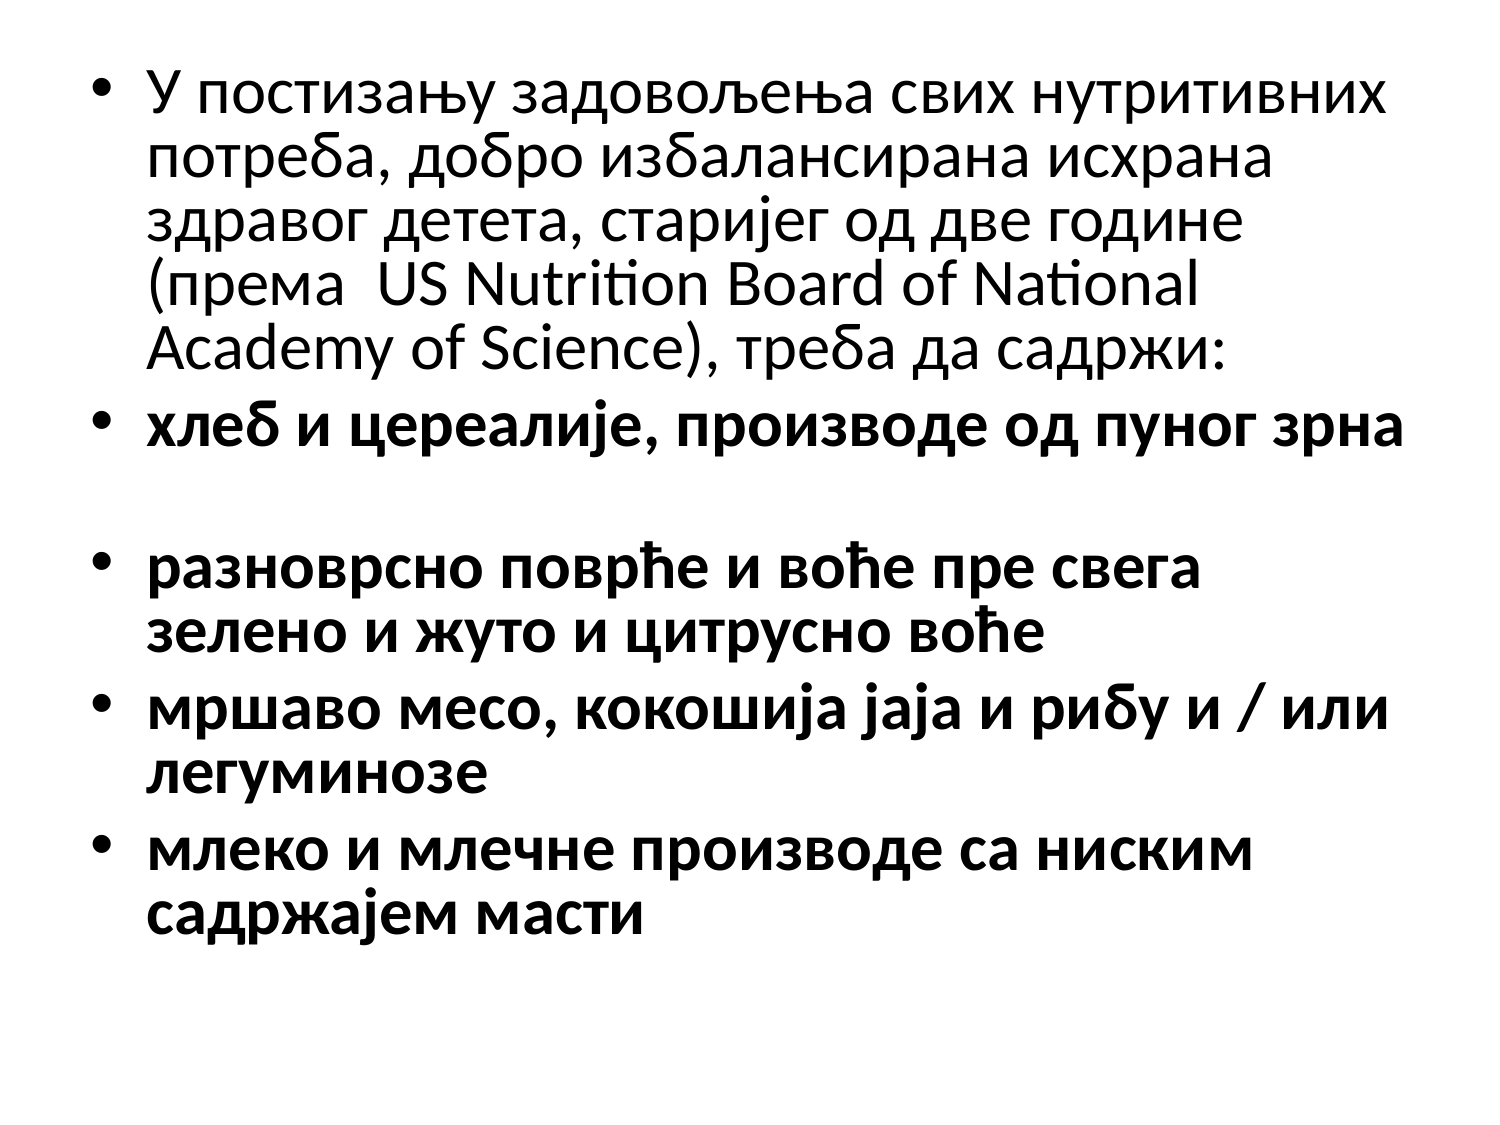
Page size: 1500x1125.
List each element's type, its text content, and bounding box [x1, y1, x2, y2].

list У постизању задовољења свих нутритивних потреба, добро избалансирана исхрана здравог детета, старијег од две године (према US Nutrition Board of National Academy of Science), треба да садржи: хлеб и цереалије, производе од пуног зрна разноврсно поврће и воће пре свега зелено и жуто и цитрусно воће мршаво месо, кокошија јаја и рибу и / или легуминозе млеко и млечне производе са ниским садржајем масти [75, 54, 1425, 1005]
